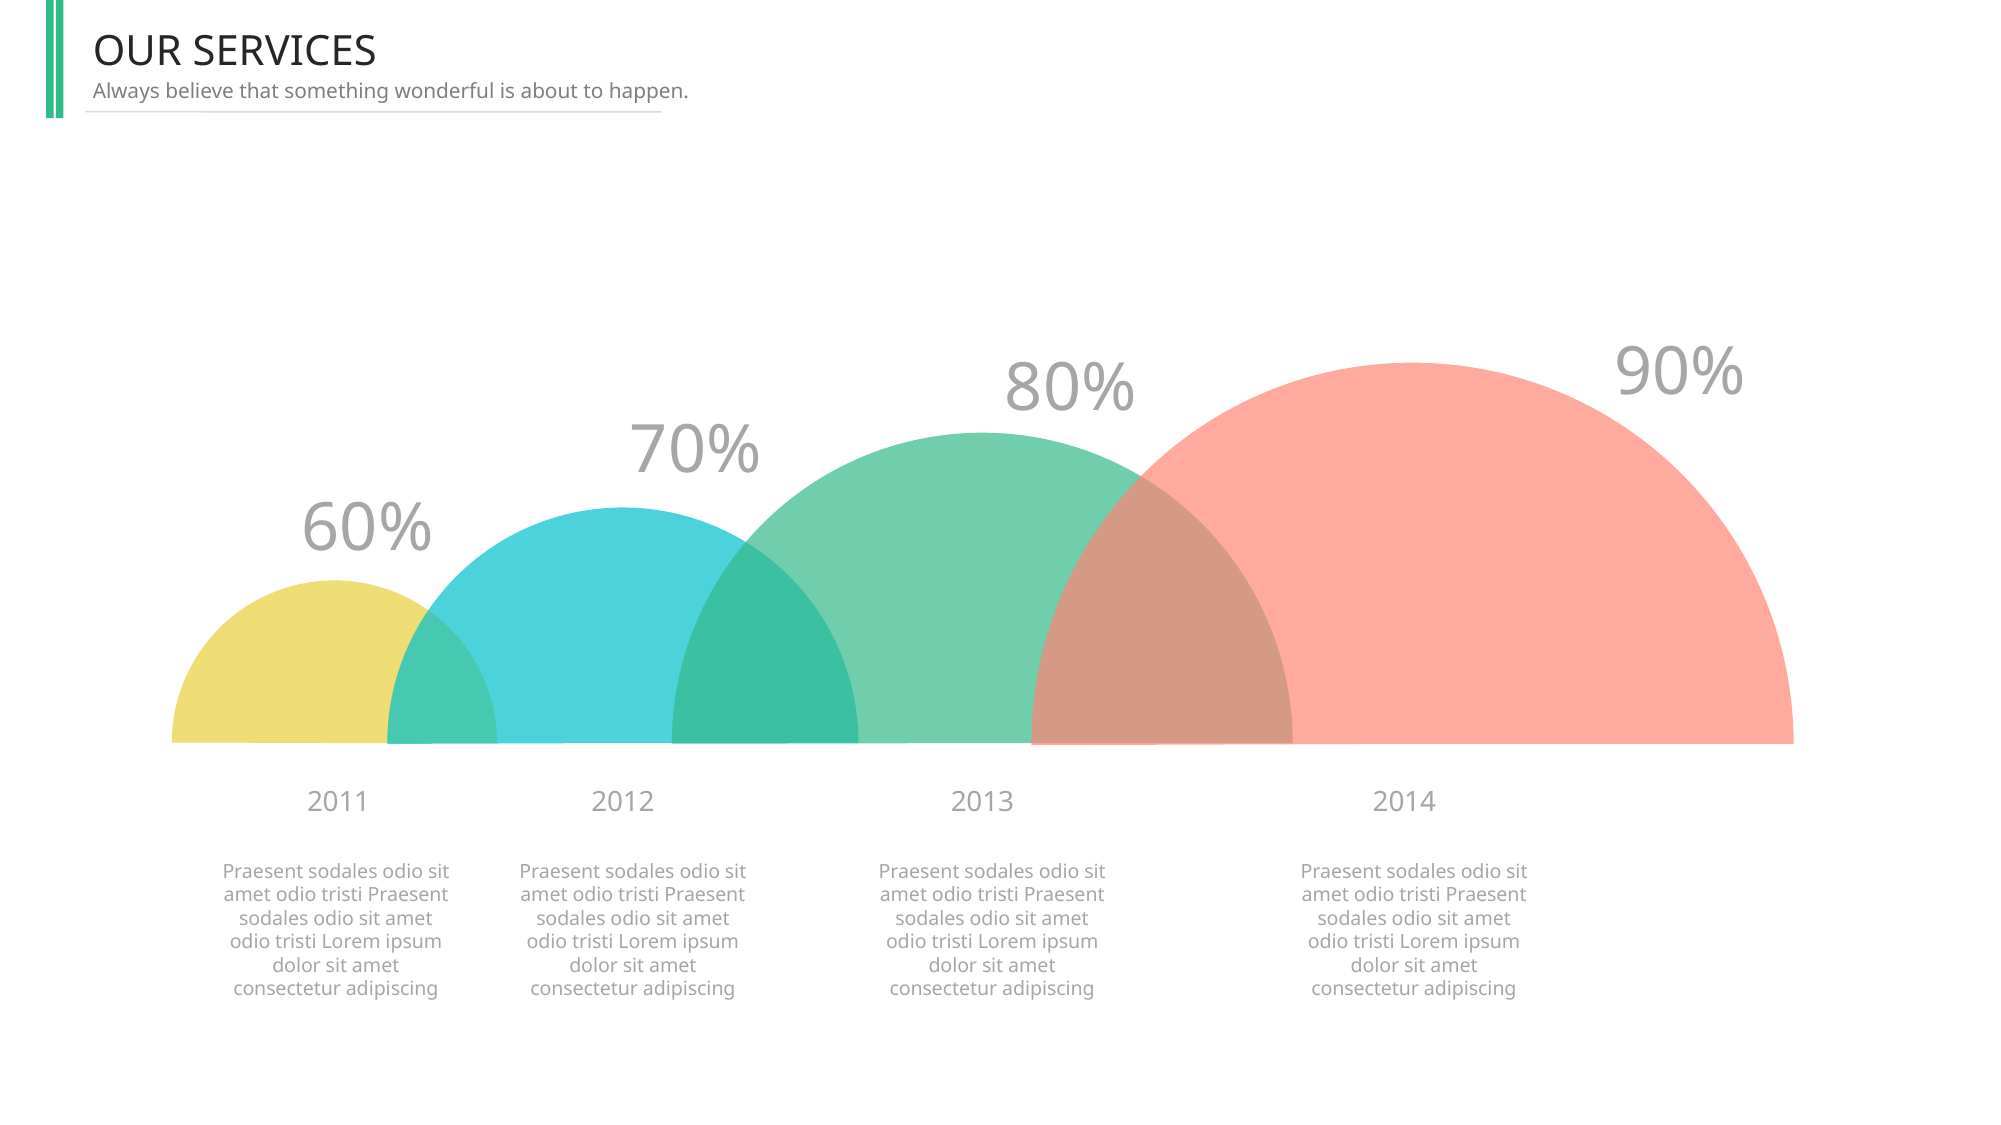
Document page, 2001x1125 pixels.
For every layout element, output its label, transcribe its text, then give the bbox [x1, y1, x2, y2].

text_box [387, 398, 671, 1009]
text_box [671, 336, 1031, 1054]
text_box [171, 476, 387, 1009]
text_box Always believe that something wonderful is about to happen. [78, 70, 713, 111]
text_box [46, 0, 64, 119]
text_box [1031, 320, 1794, 1125]
text_box OUR SERVICES [78, 15, 713, 70]
